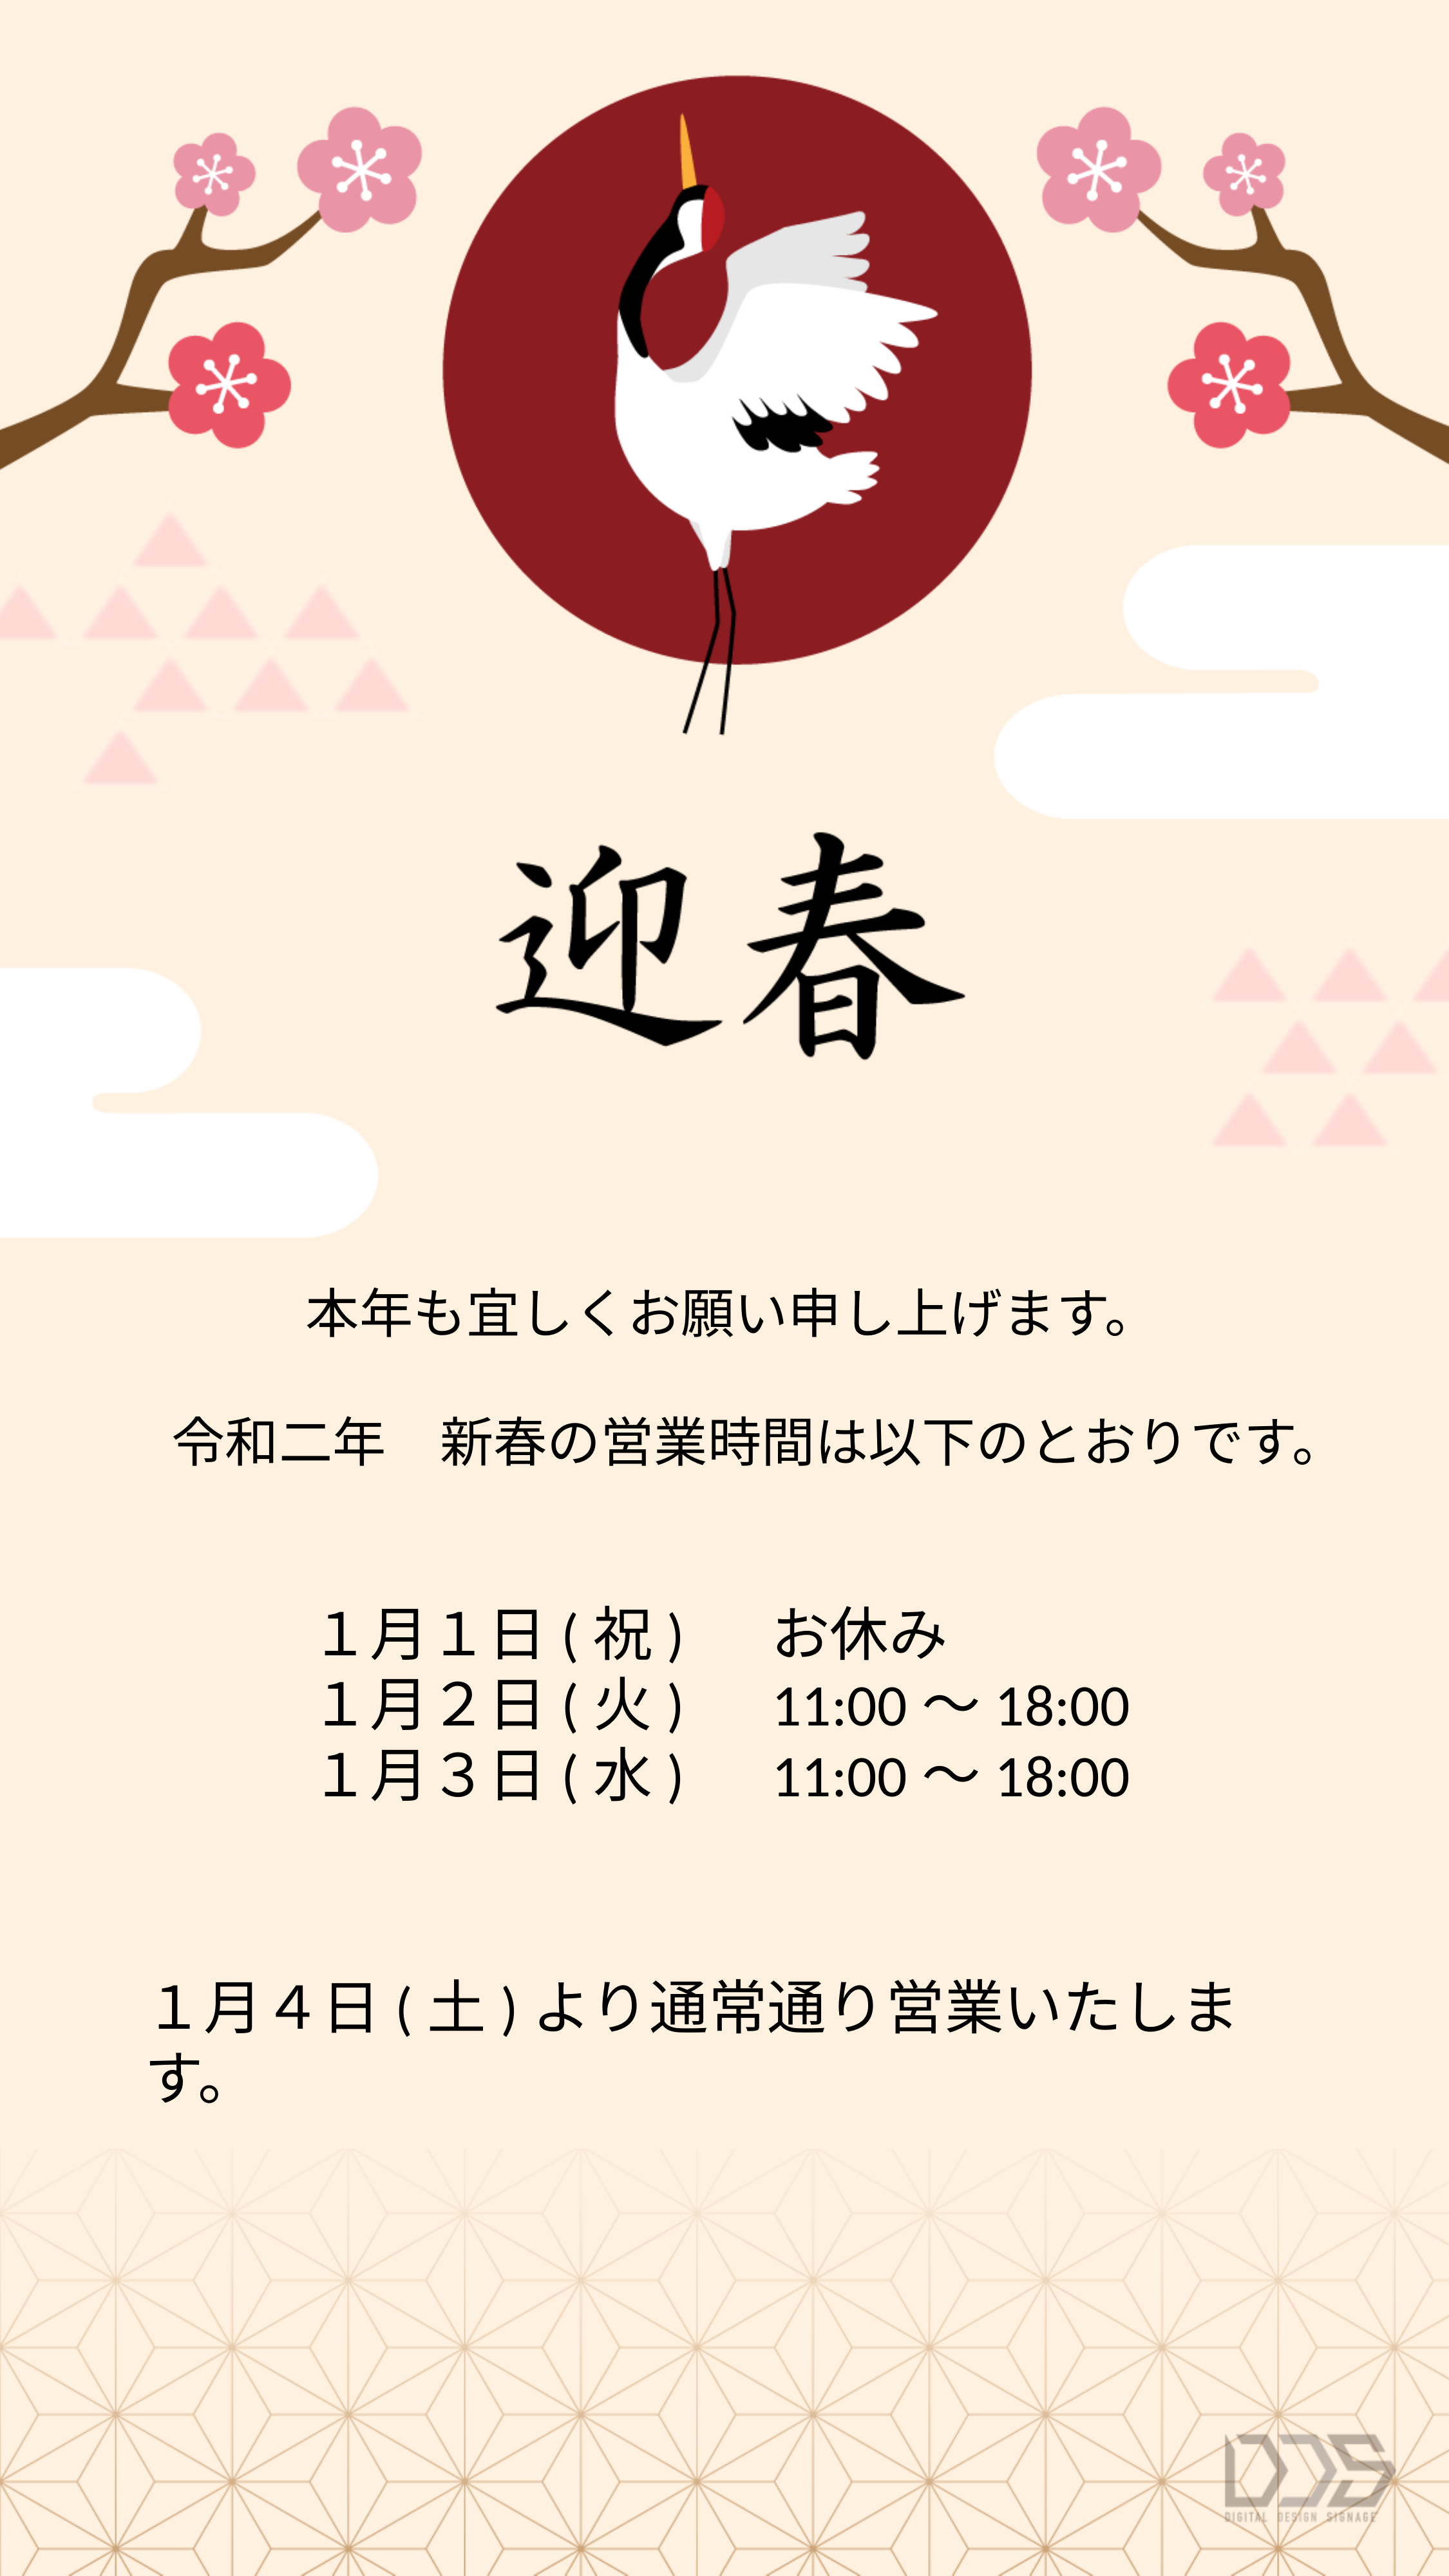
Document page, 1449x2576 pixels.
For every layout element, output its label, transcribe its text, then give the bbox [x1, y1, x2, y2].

text_box 本年も宜しくお願い申し上げます。 令和二年 新春の営業時間は以下のとおりです。 [150, 1274, 1314, 1542]
text_box １月４日(土)より通常通り営業いたします。 [135, 1965, 1298, 2060]
text_box １月１日(祝) お休み １月２日(火) 11:00～18:00 １月３日(水) 11:00～18:00 [301, 1591, 1244, 1814]
picture [0, 0, 1449, 2576]
